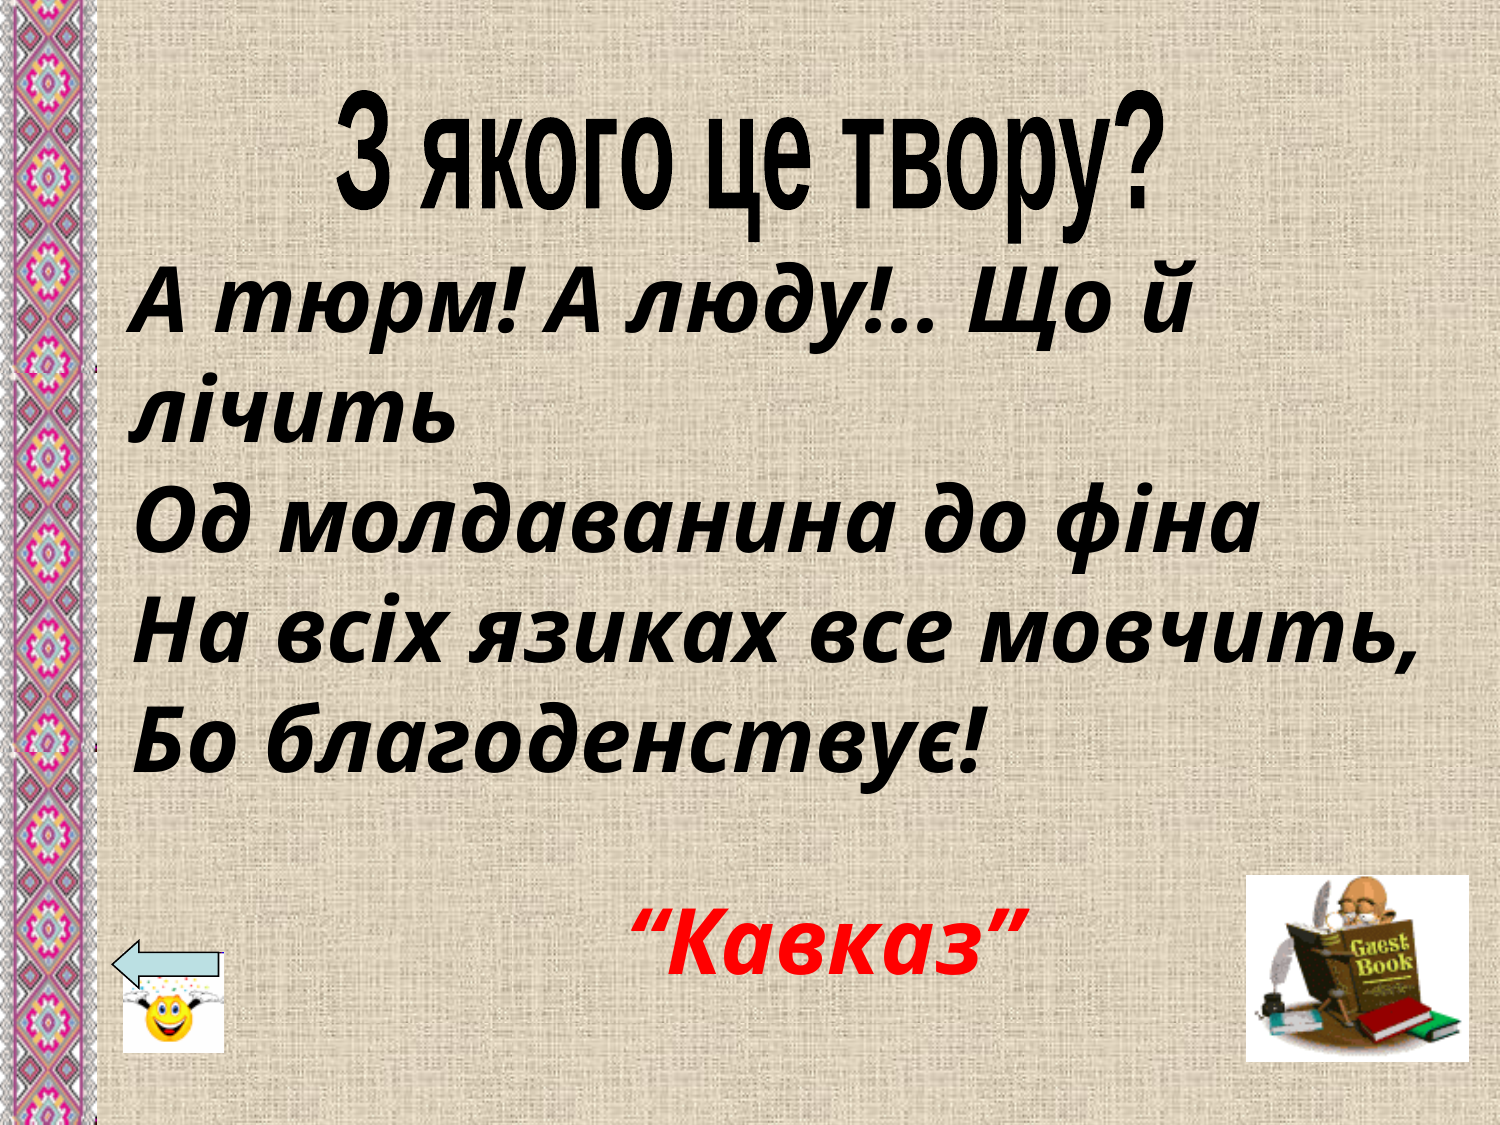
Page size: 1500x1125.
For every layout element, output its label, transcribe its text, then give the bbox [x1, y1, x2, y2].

text_box А тюрм! А люду!.. Що й лічить Од молдаванина до фіна На всіх язиках все мовчить, Бо благоденствує! [117, 421, 1468, 610]
picture [0, 0, 1500, 1125]
text_box [112, 959, 118, 970]
text_box [128, 940, 139, 950]
text_box “Кавказ” [149, 843, 1500, 1032]
